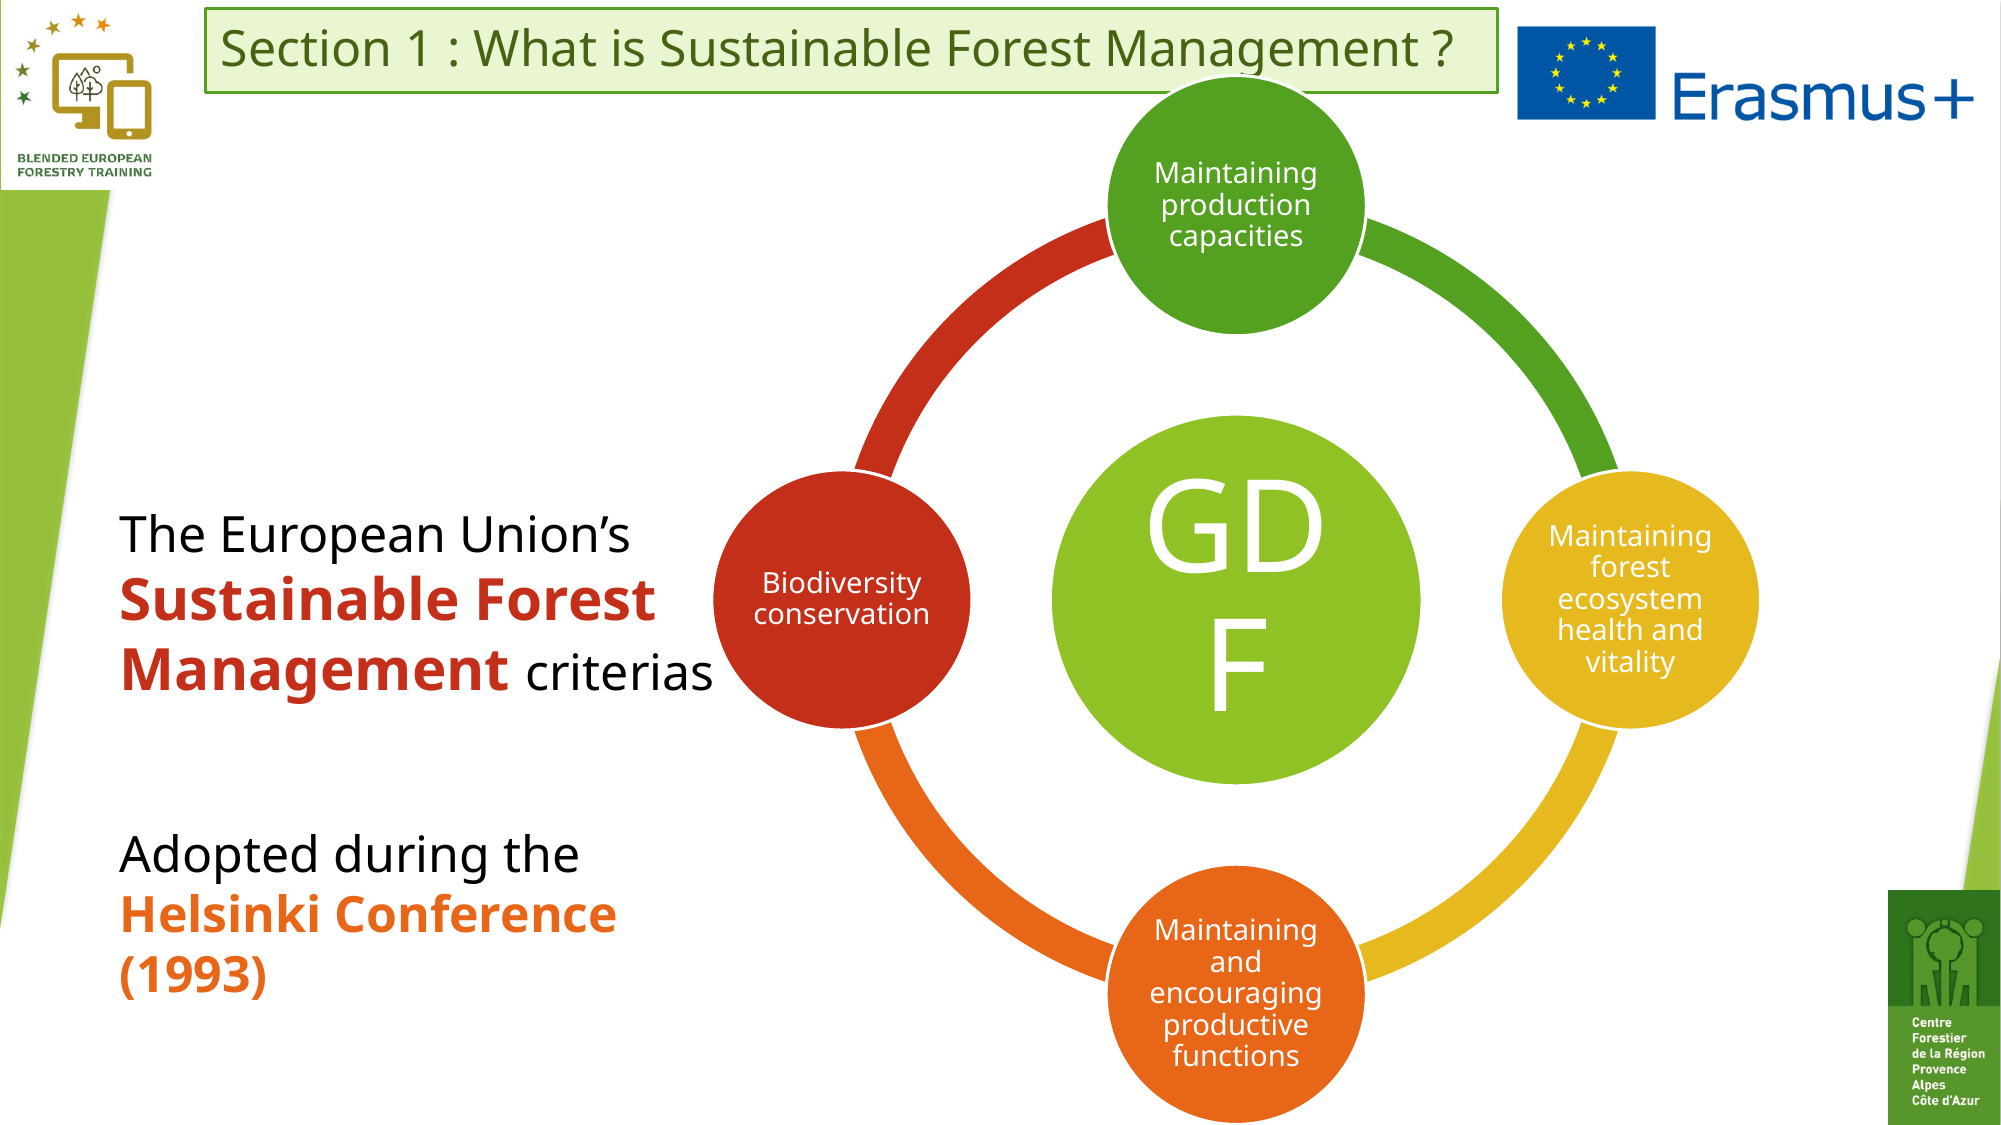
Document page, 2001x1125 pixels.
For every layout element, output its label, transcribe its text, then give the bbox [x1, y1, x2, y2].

text_box [0, 0, 1487, 1125]
picture [0, 0, 166, 190]
text_box [0, 198, 110, 931]
picture [1489, 0, 2000, 146]
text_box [471, 74, 2000, 1125]
title Section 1 : What is Sustainable Forest Management ? [205, 8, 1484, 93]
text_box The European Union’s Sustainable Forest Management criterias Adopted during the Helsinki Conference (1993) [104, 494, 467, 1010]
